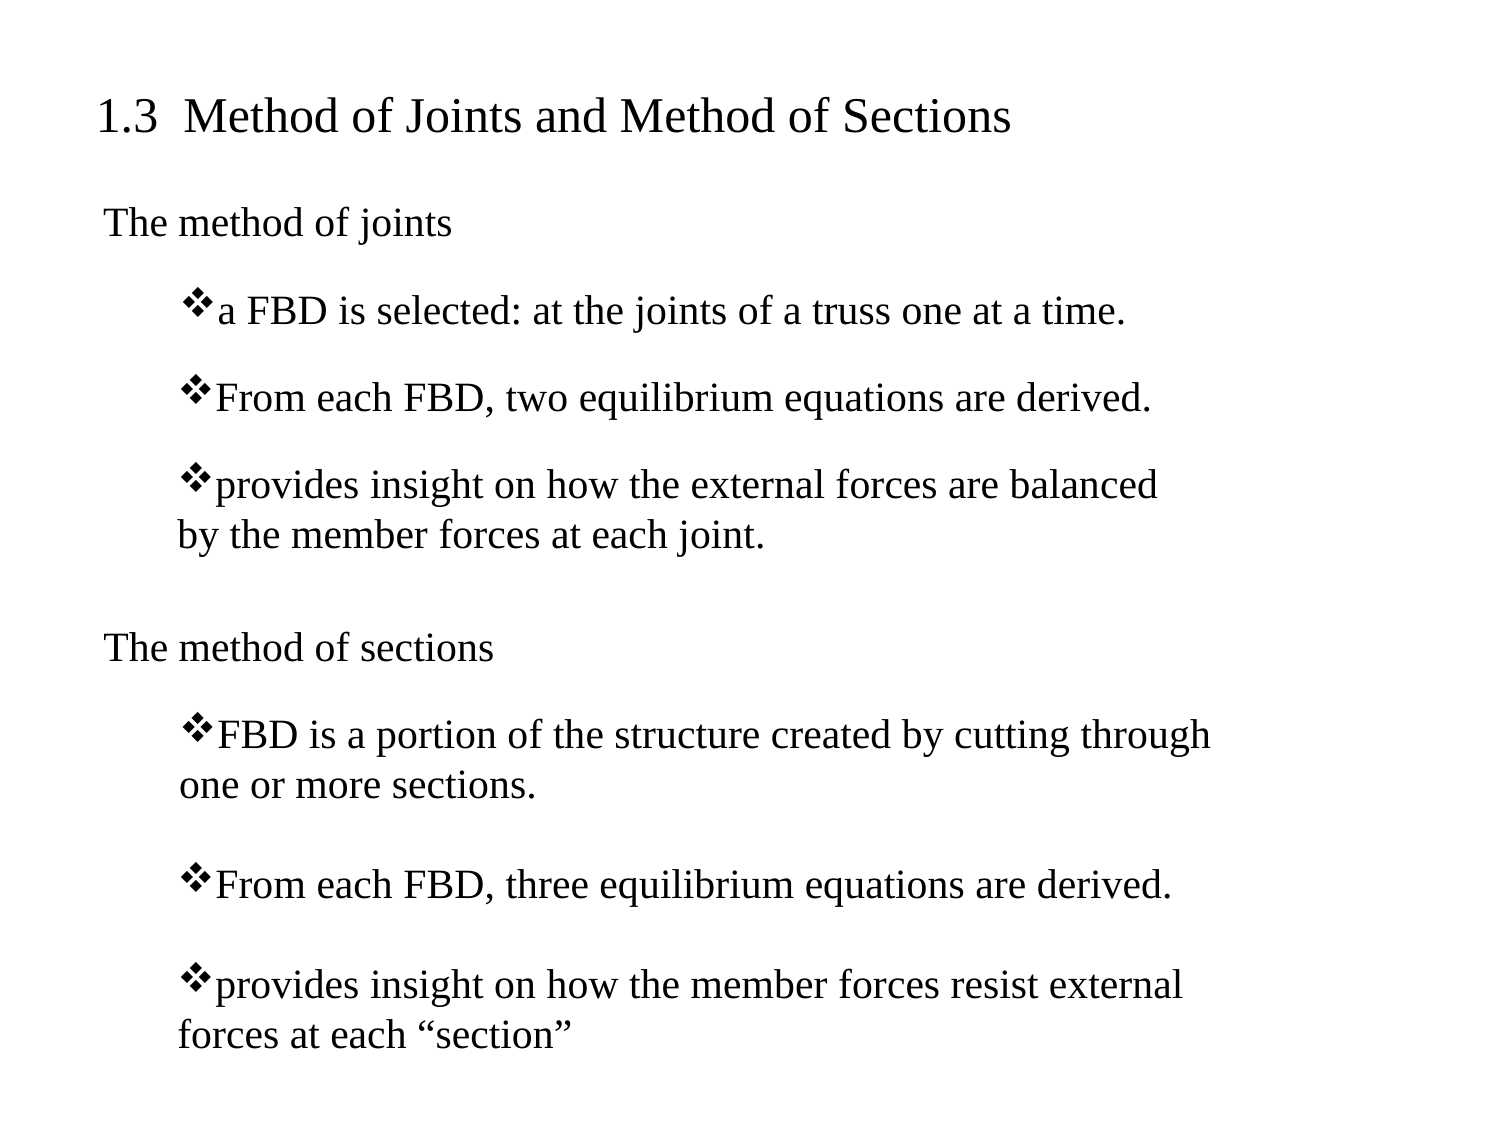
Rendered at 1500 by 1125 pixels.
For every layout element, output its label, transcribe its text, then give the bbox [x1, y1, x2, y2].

text_box From each FBD, two equilibrium equations are derived. [162, 362, 1250, 428]
text_box The method of joints [88, 187, 479, 253]
text_box From each FBD, three equilibrium equations are derived. [162, 849, 1250, 915]
text_box provides insight on how the external forces are balanced by the member forces at each joint. [162, 449, 1200, 565]
text_box 1.3 Method of Joints and Method of Sections [81, 74, 1028, 150]
text_box provides insight on how the member forces resist external forces at each “section” [162, 949, 1200, 1065]
text_box a FBD is selected: at the joints of a truss one at a time. [164, 275, 1143, 340]
text_box The method of sections [88, 612, 521, 678]
text_box FBD is a portion of the structure created by cutting through one or more sections. [164, 699, 1238, 815]
